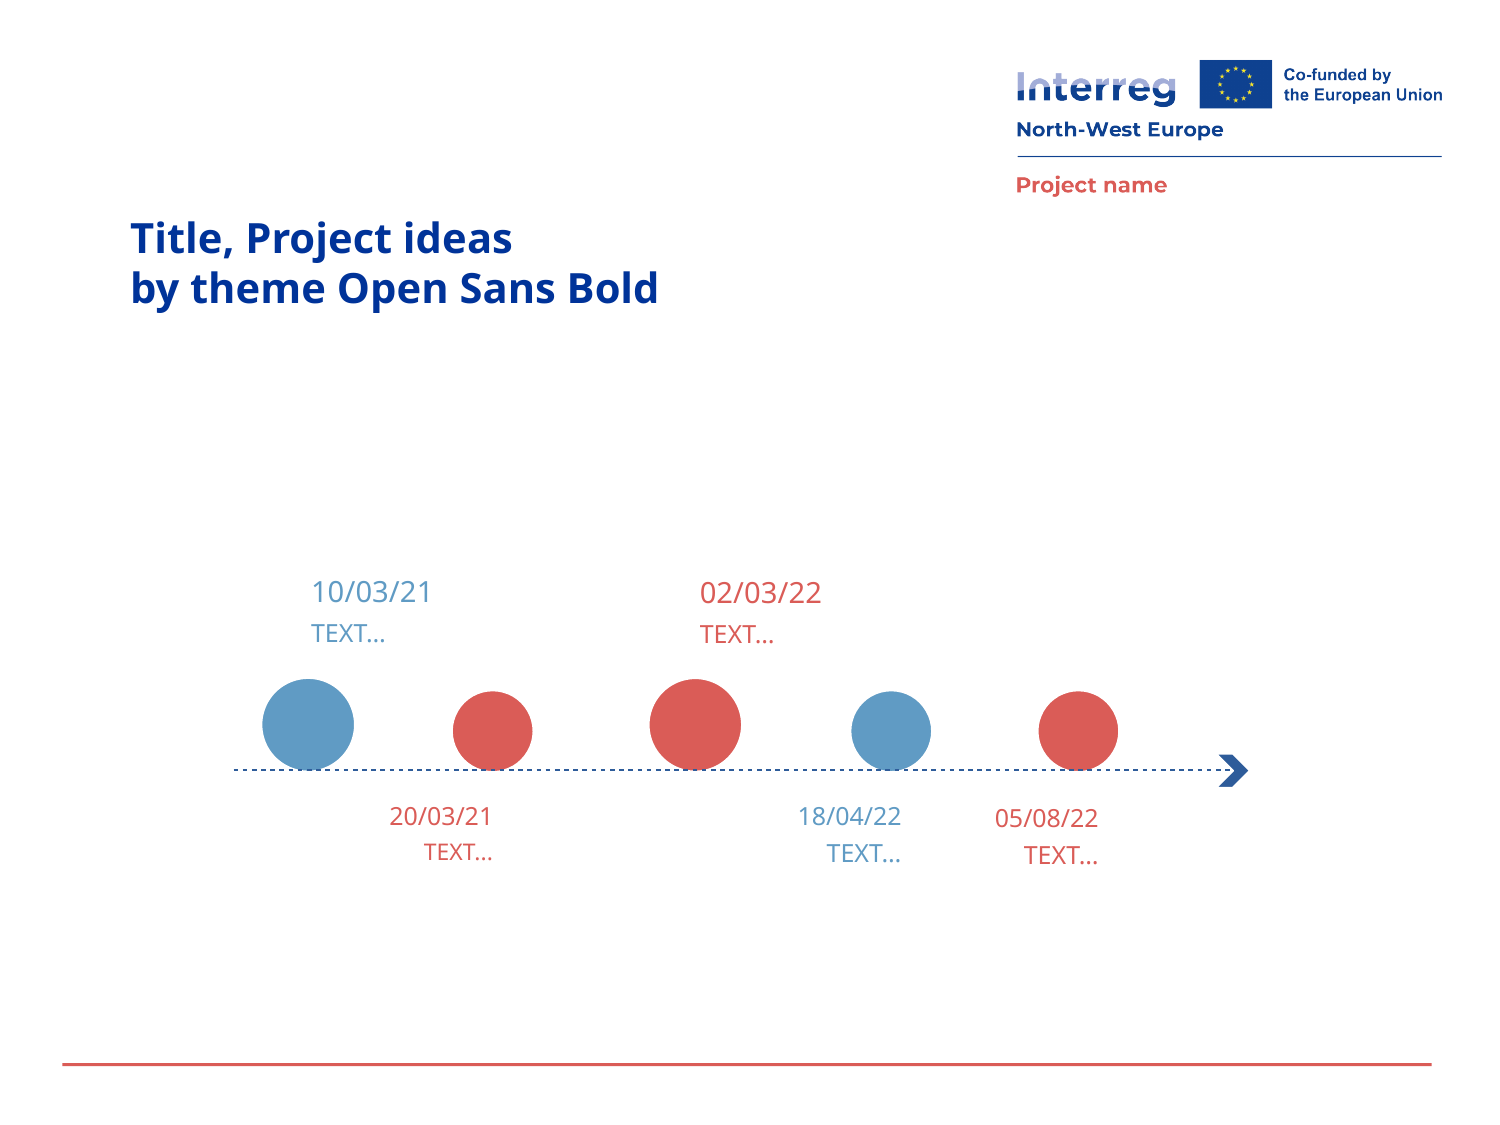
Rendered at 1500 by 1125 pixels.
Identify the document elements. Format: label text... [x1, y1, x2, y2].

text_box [261, 487, 1250, 978]
picture [958, 0, 1500, 252]
text_box Title, Project ideas by theme Open Sans Bold [115, 204, 859, 352]
